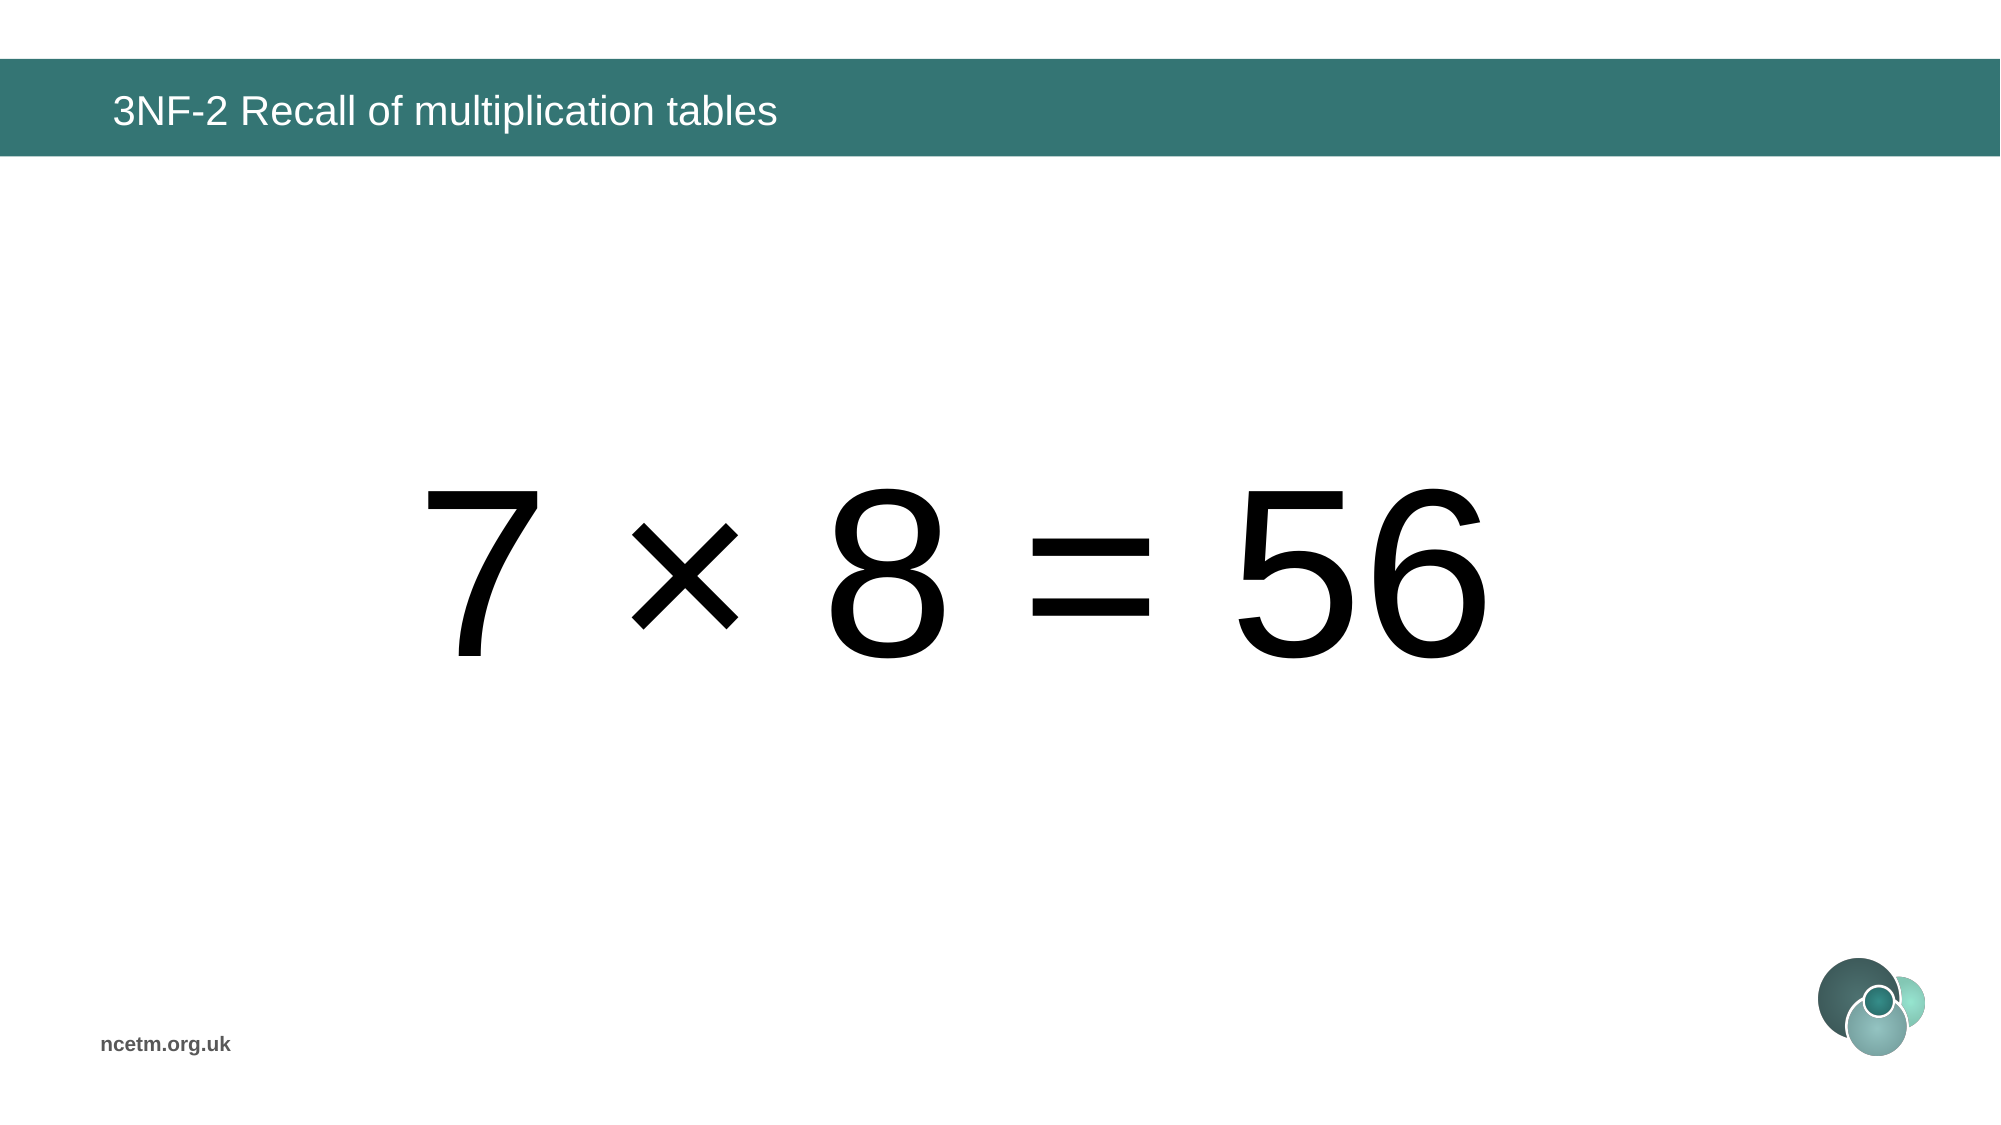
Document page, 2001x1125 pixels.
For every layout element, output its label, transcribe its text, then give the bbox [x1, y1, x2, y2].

title 3NF-2 Recall of multiplication tables [97, 76, 1945, 147]
picture [1818, 958, 1925, 1056]
text_box 7 × 8 = [401, 409, 1214, 712]
text_box 56 [1214, 409, 1511, 712]
